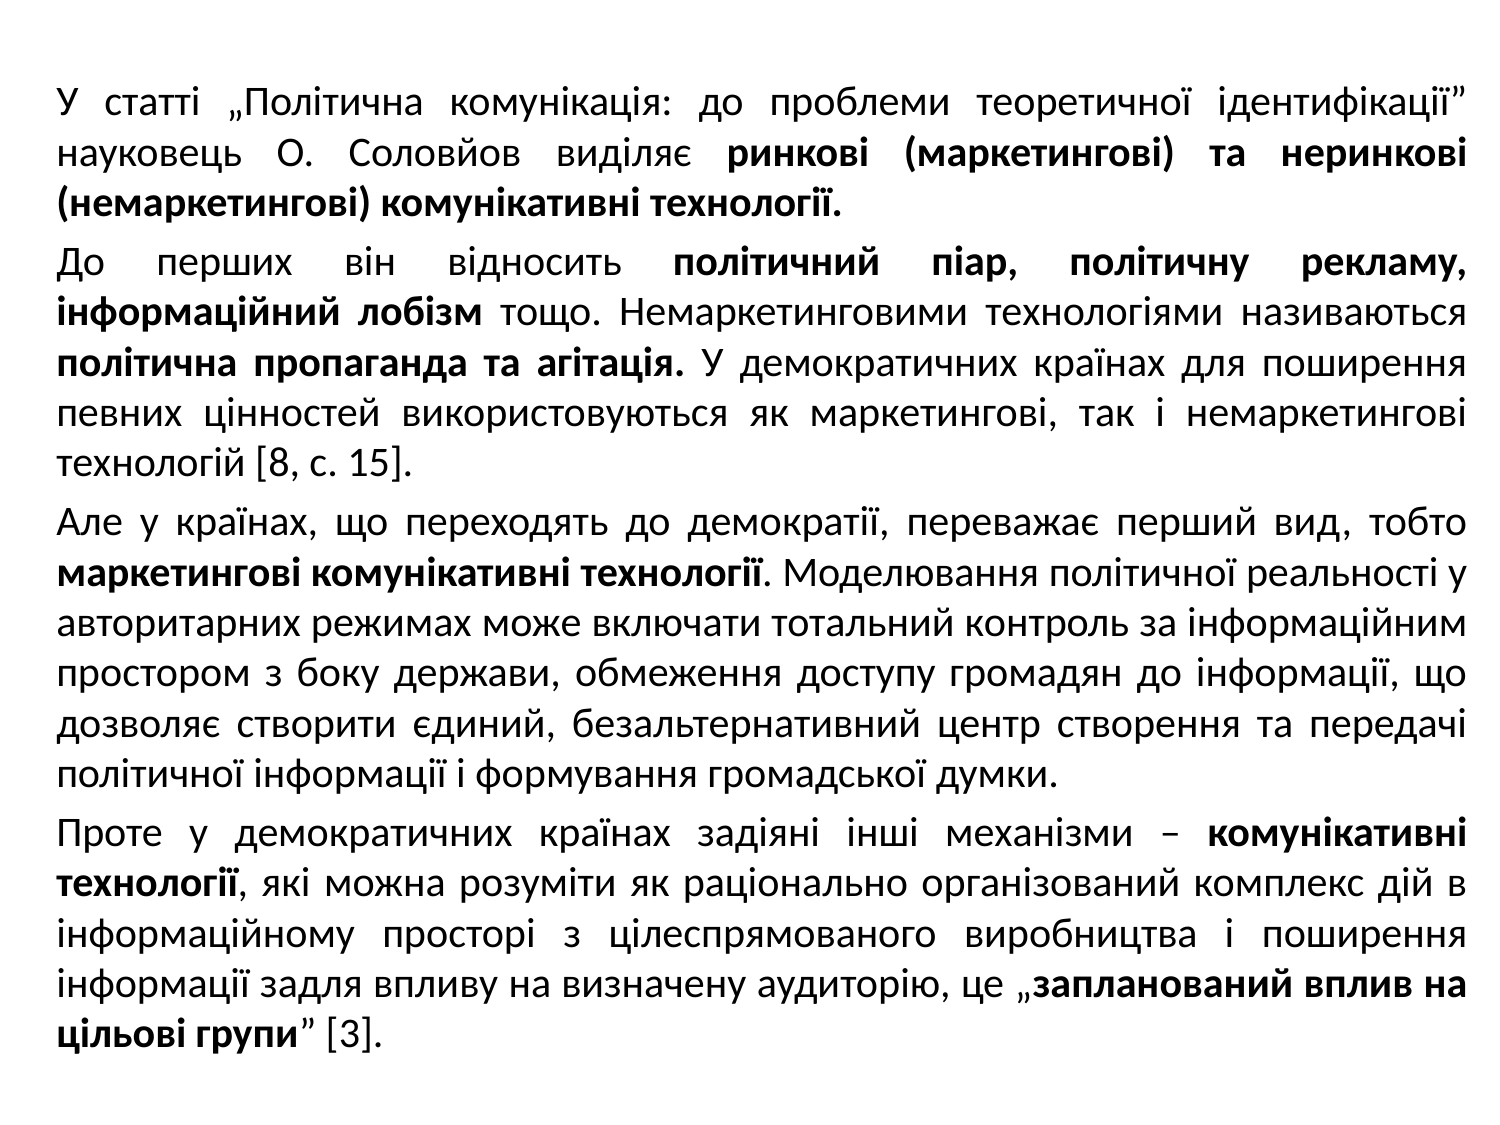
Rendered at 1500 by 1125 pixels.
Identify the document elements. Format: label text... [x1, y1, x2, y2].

list У статті „Політична комунікація: до проблеми теоретичної ідентифікації” науковець О. Соловйов виділяє ринкові (маркетингові) та неринкові (немаркетингові) комунікативні технології. До перших він відносить політичний піар, політичну рекламу, інформаційний лобізм тощо. Немаркетинговими технологіями називаються політична пропаганда та агітація. У демократичних країнах для поширення певних цінностей використовуються як маркетингові, так і немаркетингові технологій [8, с. 15]. Але у країнах, що переходять до демократії, переважає перший вид, тобто маркетингові комунікативні технології. Моделювання політичної реальності у авторитарних режимах може включати тотальний контроль за інформаційним простором з боку держави, обмеження доступу громадян до інформації, що дозволяє створити єдиний, безальтернативний центр створення та передачі політичної інформації і формування громадської думки. Проте у демократичних країнах задіяні інші механізми – комунікативні технології, які можна розуміти як раціонально організований комплекс дій в інформаційному просторі з цілеспрямованого виробництва і поширення інформації задля впливу на визначену аудиторію, це „запланований вплив на цільові групи” [3]. [41, 66, 1483, 1106]
